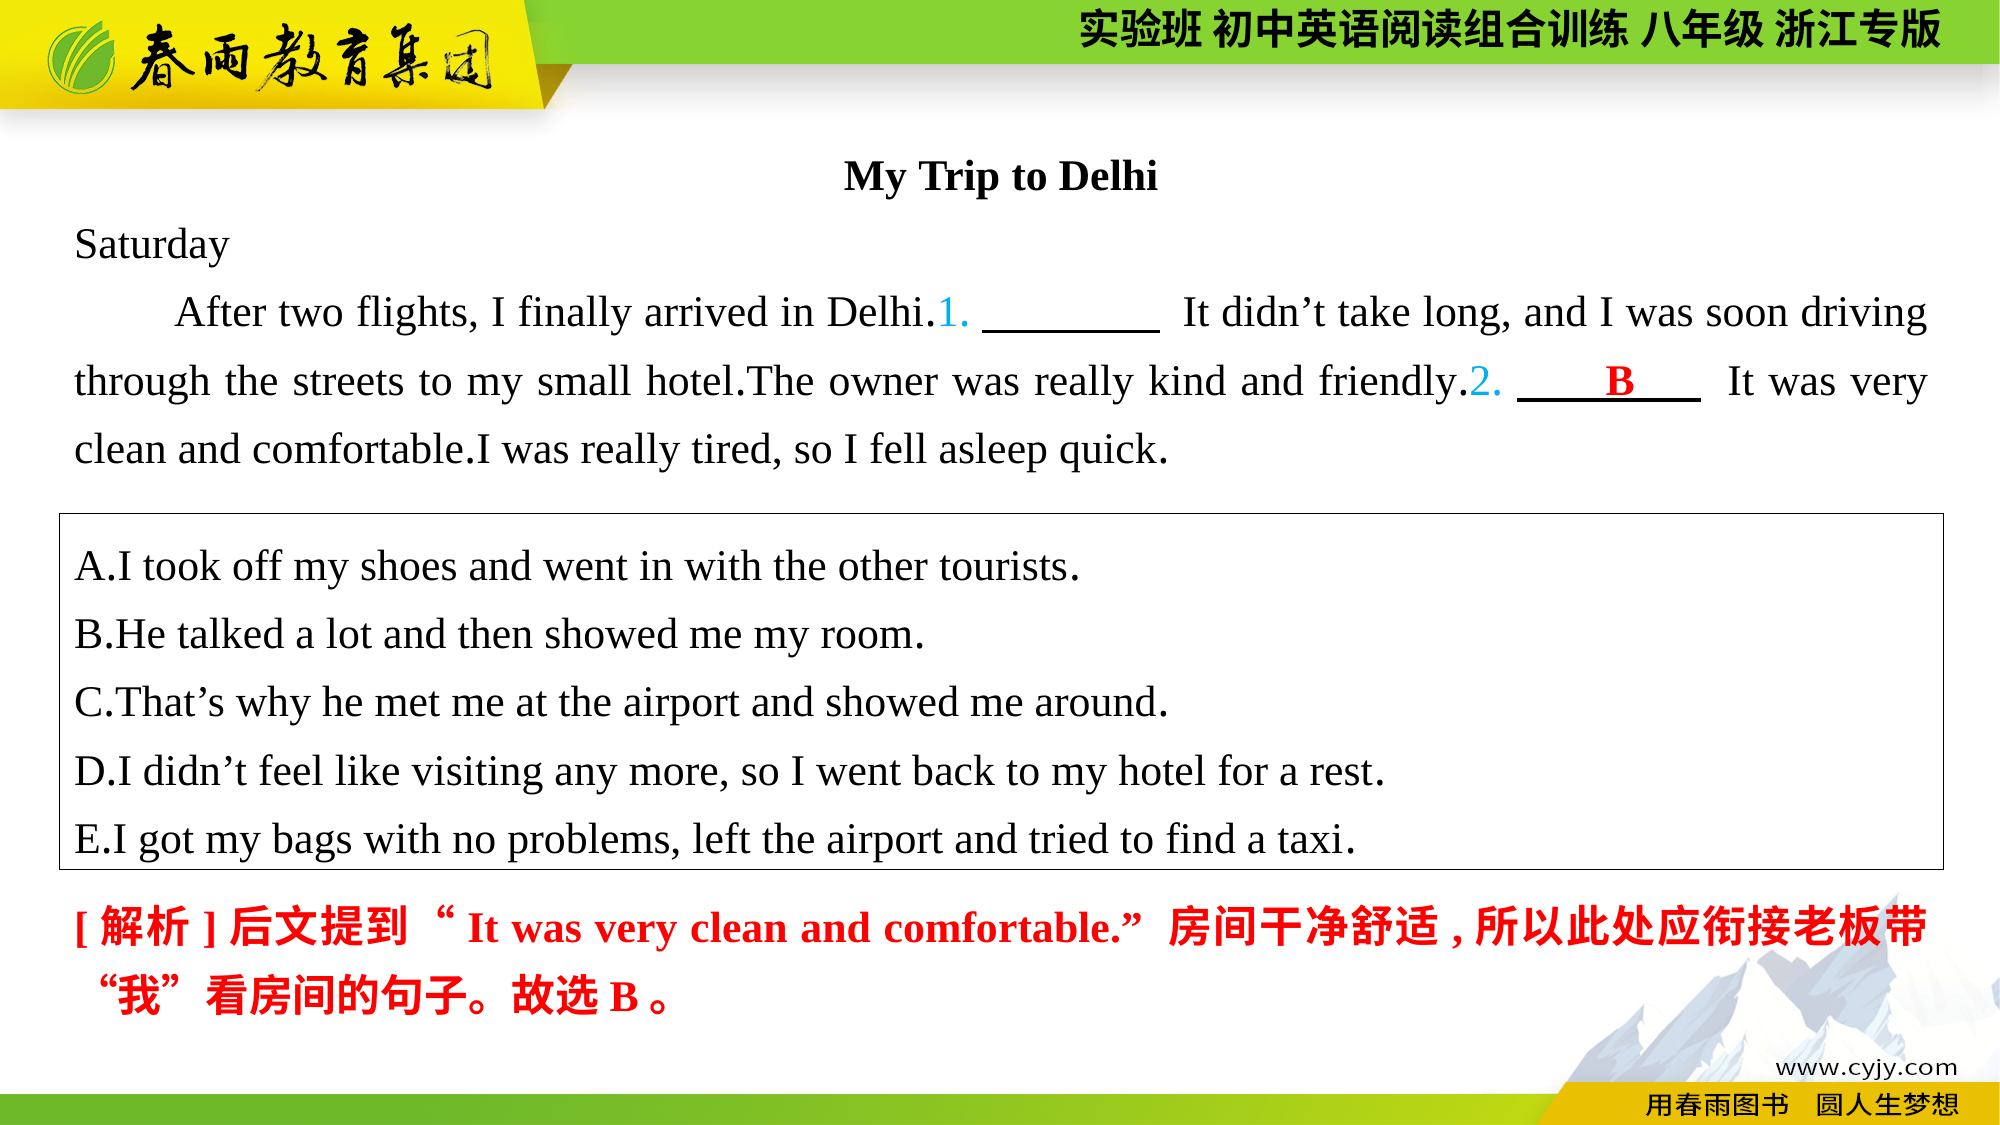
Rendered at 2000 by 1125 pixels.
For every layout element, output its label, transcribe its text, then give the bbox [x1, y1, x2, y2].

text_box [解析]后文提到“It was very clean and comfortable.” 房间干净舒适,所以此处应衔接老板带“我”看房间的句子。故选B。 [59, 876, 1944, 1028]
text_box A.I took off my shoes and went in with the other tourists. B.He talked a lot and then showed me my room. C.That’s why he met me at the airport and showed me around. D.I didn’t feel like visiting any more, so I went back to my hotel for a rest. E.I got my bags with no problems, left the airport and tried to find a taxi. [59, 513, 1944, 870]
text_box B [1590, 328, 1650, 412]
list My Trip to Delhi Saturday After two flights, I finally arrived in Delhi.1. It didn’t take long, and I was soon driving through the streets to my small hotel.The owner was really kind and friendly.2. It was very clean and comfortable.I was really tired, so I fell asleep quick. [59, 123, 1944, 476]
picture [0, 0, 2000, 1125]
